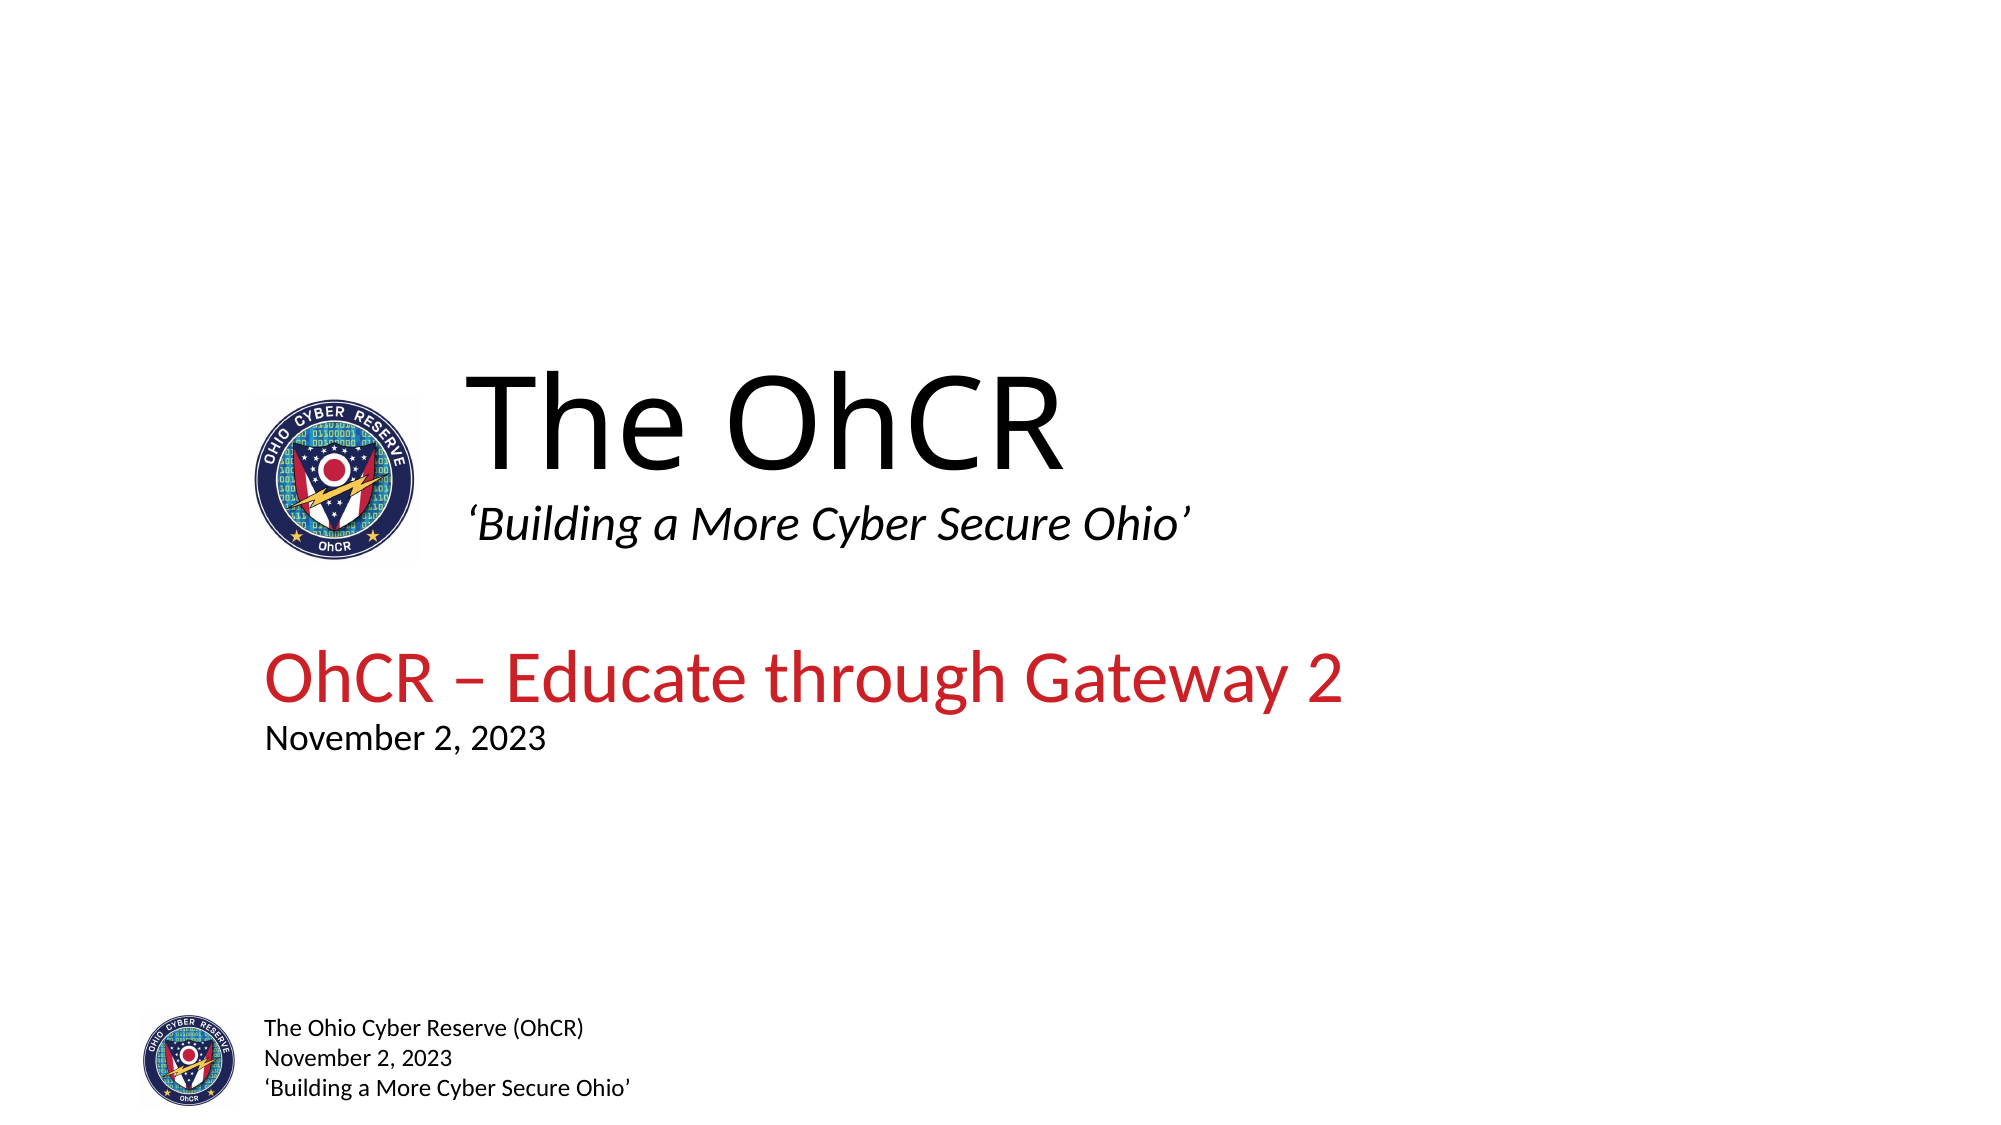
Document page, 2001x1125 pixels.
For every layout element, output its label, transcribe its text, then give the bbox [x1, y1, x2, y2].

subtitle OhCR – Educate through Gateway 2 November 2, 2023 [249, 630, 1750, 907]
title The OhCR ‘Building a More Cyber Secure Ohio’ [450, 202, 1750, 630]
text_box The Ohio Cyber Reserve (OhCR) November 2, 2023 ‘Building a More Cyber Secure Ohio’ [249, 1004, 647, 1109]
picture [140, 1013, 238, 1108]
picture [249, 396, 420, 563]
